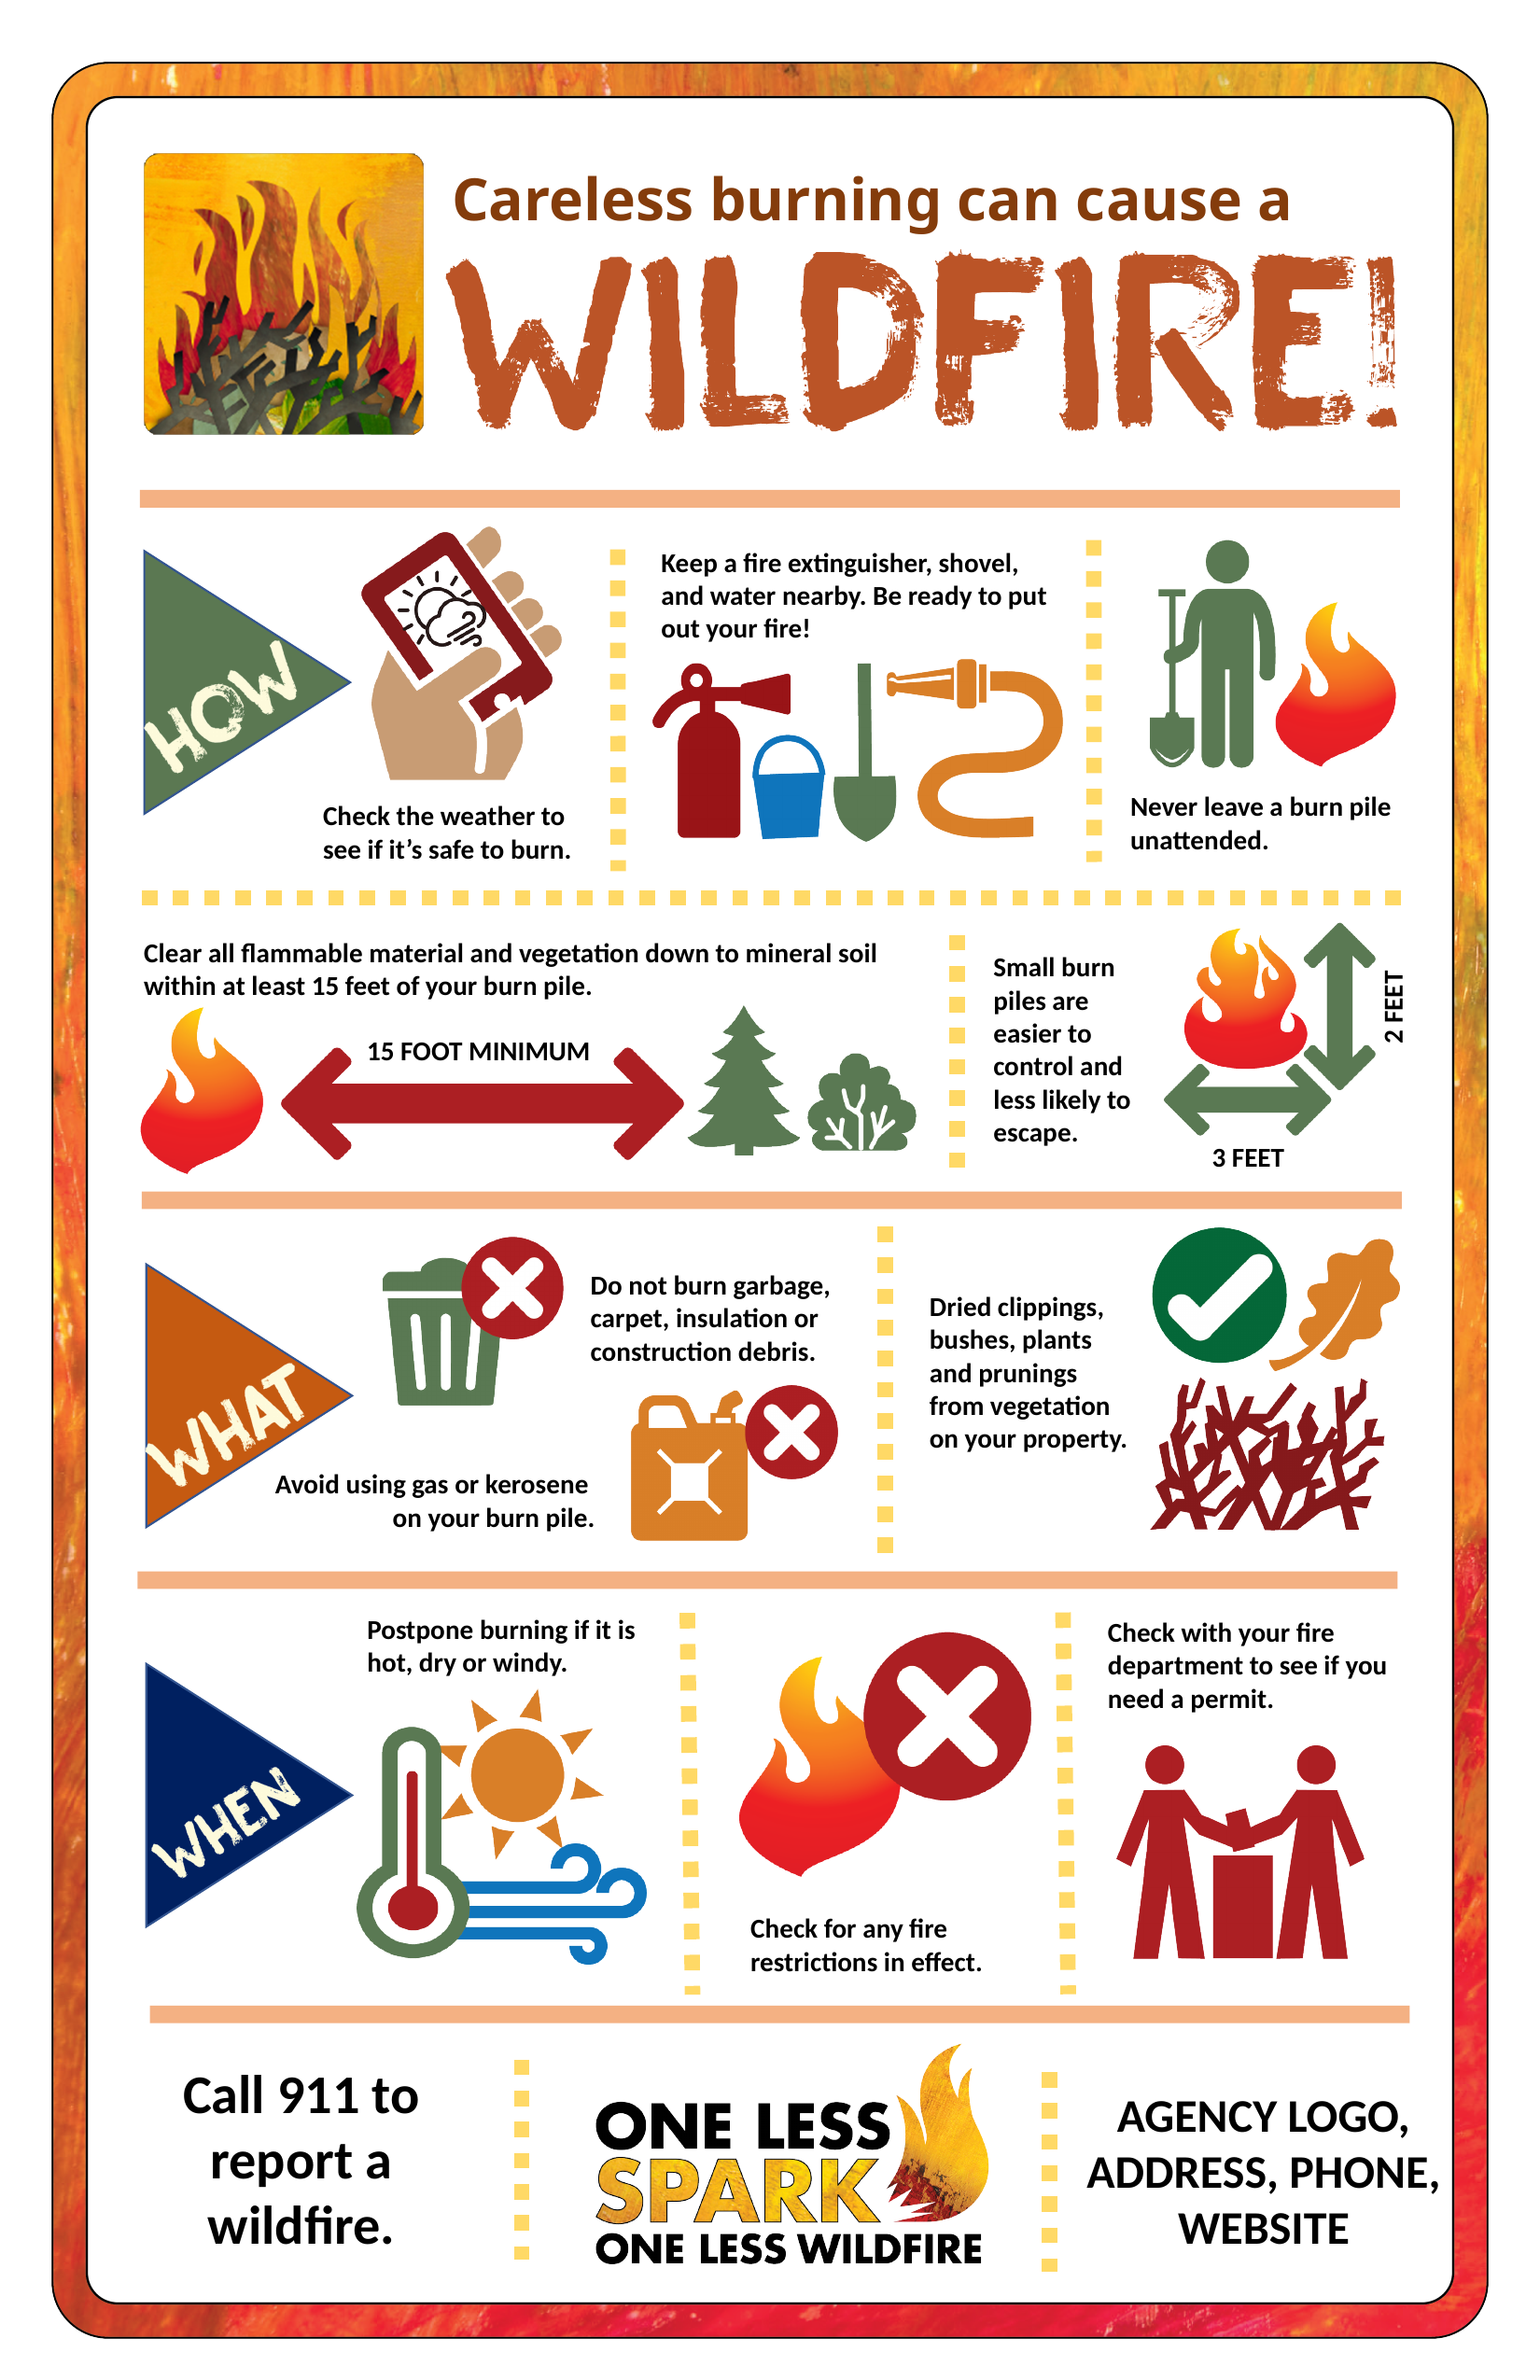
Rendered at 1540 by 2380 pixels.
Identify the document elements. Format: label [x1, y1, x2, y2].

text_box [1062, 1612, 1069, 1995]
text_box [687, 1613, 693, 1995]
picture [51, 62, 1489, 2339]
